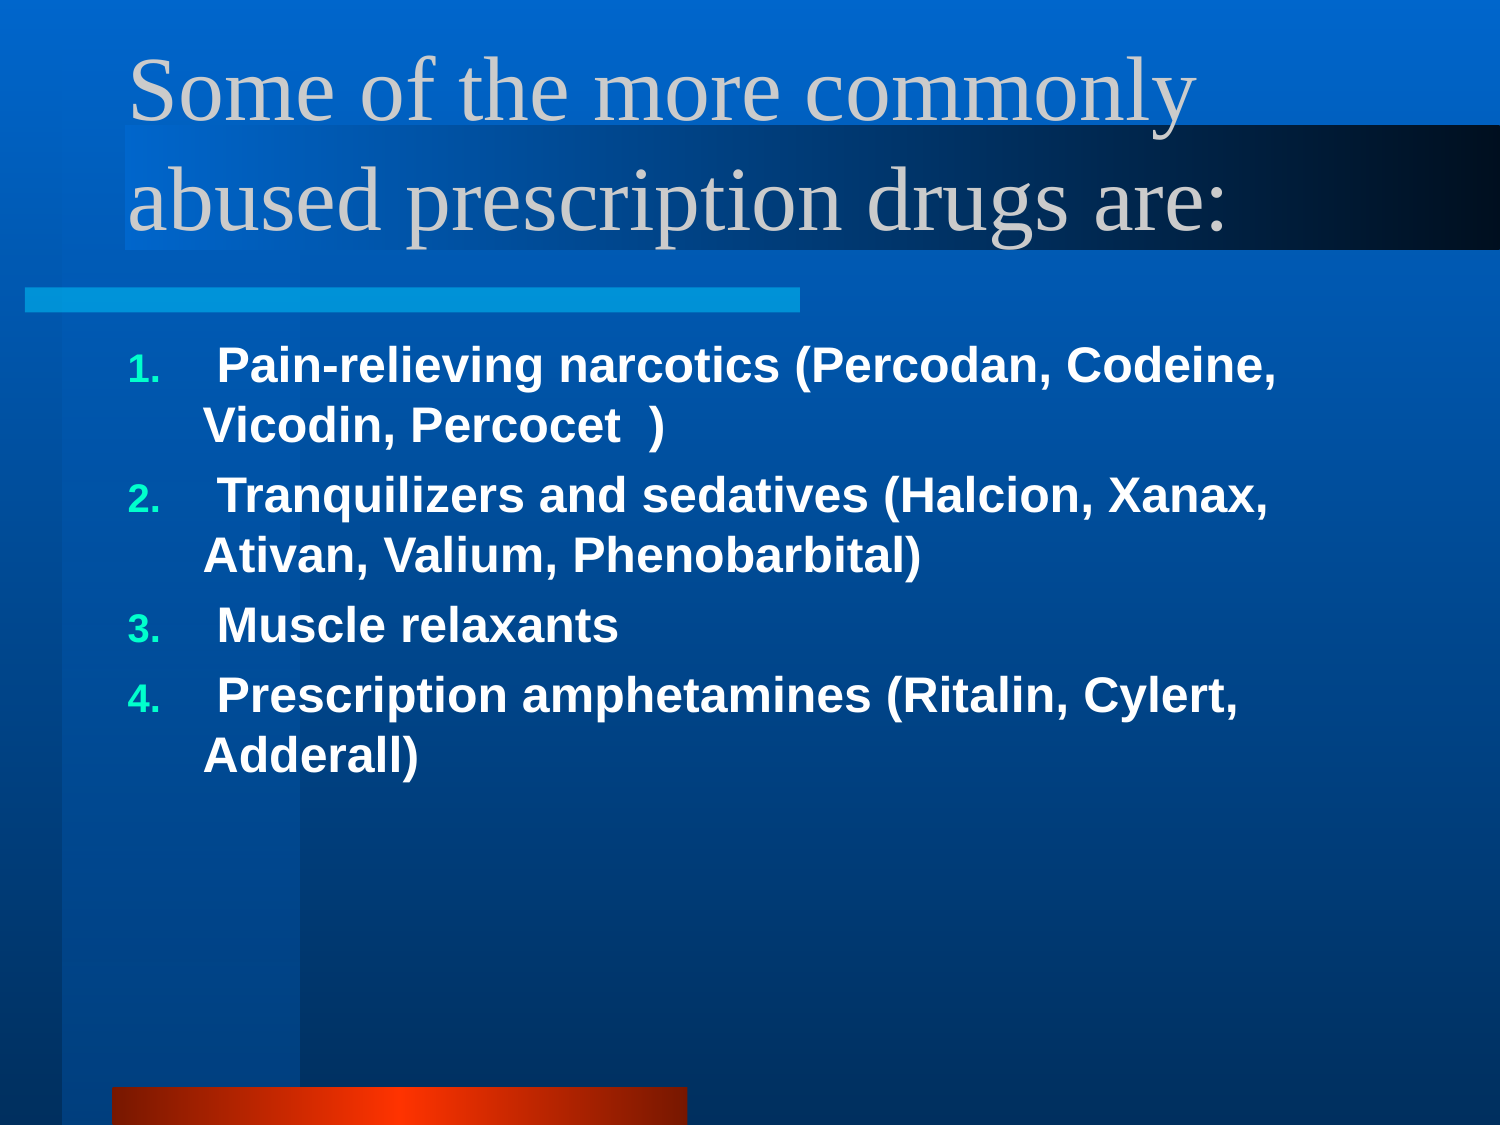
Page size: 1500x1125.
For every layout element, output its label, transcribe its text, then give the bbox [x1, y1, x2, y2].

list Pain-relieving narcotics (Percodan, Codeine, Vicodin, Percocet ) Tranquilizers and sedatives (Halcion, Xanax, Ativan, Valium, Phenobarbital) Muscle relaxants Prescription amphetamines (Ritalin, Cylert, Adderall) [112, 324, 1388, 1001]
title Some of the more commonly abused prescription drugs are: [112, 99, 1388, 288]
